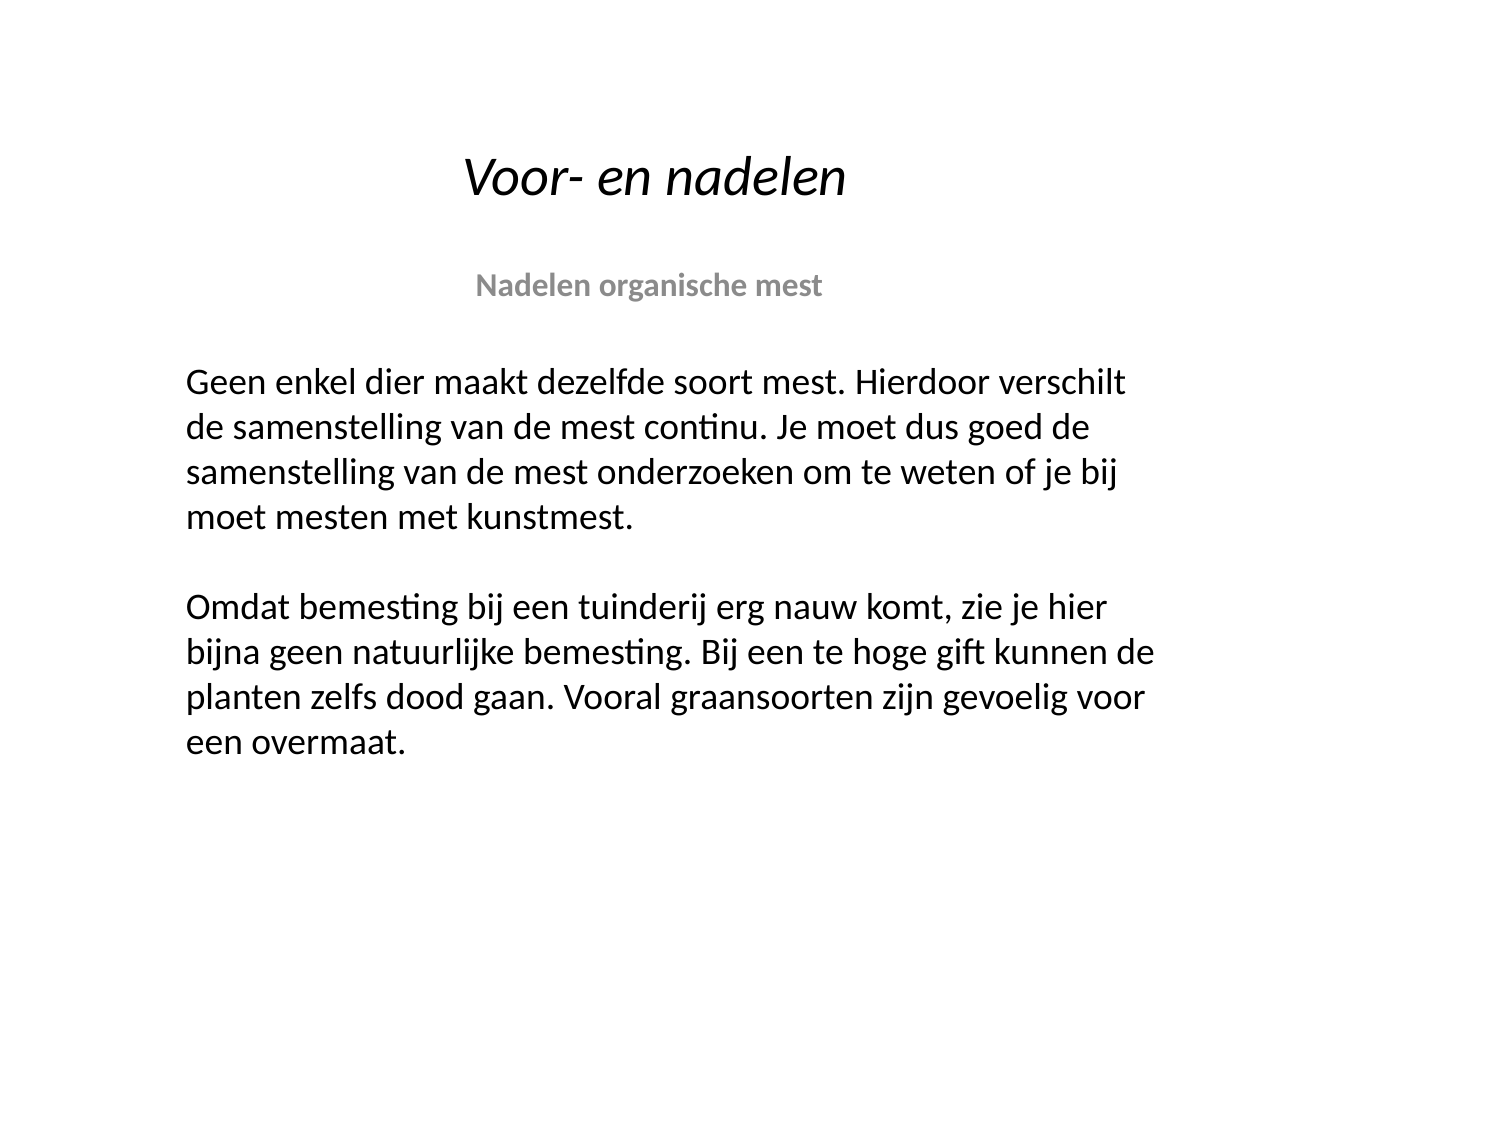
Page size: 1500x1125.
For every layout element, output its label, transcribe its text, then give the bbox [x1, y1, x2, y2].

subtitle Nadelen organische mest [64, 255, 1235, 882]
title Voor- en nadelen [112, 101, 1199, 244]
text_box Geen enkel dier maakt dezelfde soort mest. Hierdoor verschilt de samenstelling van de mest continu. Je moet dus goed de samenstelling van de mest onderzoeken om te weten of je bij moet mesten met kunstmest. Omdat bemesting bij een tuinderij erg nauw komt, zie je hier bijna geen natuurlijke bemesting. Bij een te hoge gift kunnen de planten zelfs dood gaan. Vooral graansoorten zijn gevoelig voor een overmaat. [171, 304, 1187, 815]
